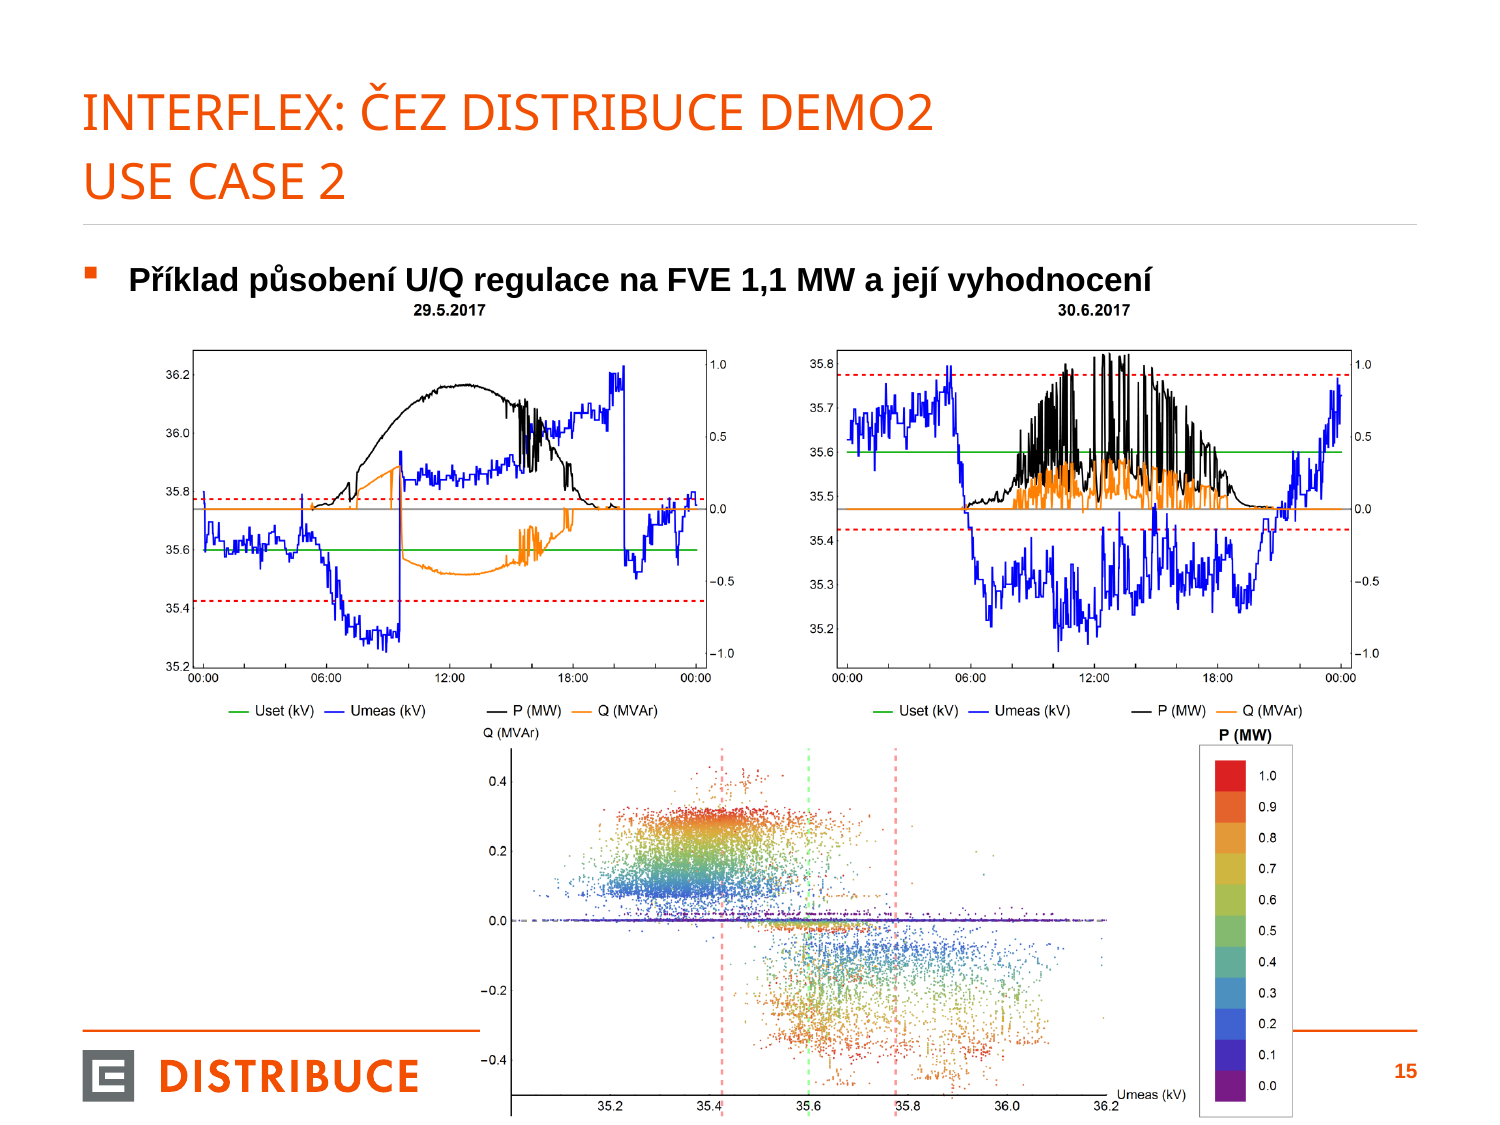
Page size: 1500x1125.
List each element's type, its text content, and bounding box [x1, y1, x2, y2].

text_box Příklad působení U/Q regulace na FVE 1,1 MW a její vyhodnocení [81, 249, 1433, 1003]
slide_number 14 [1366, 1044, 1418, 1097]
picture [143, 299, 1401, 1118]
title Interflex: ČEZ Distribuce DEMO2 Use Case 2 [82, 71, 1418, 211]
